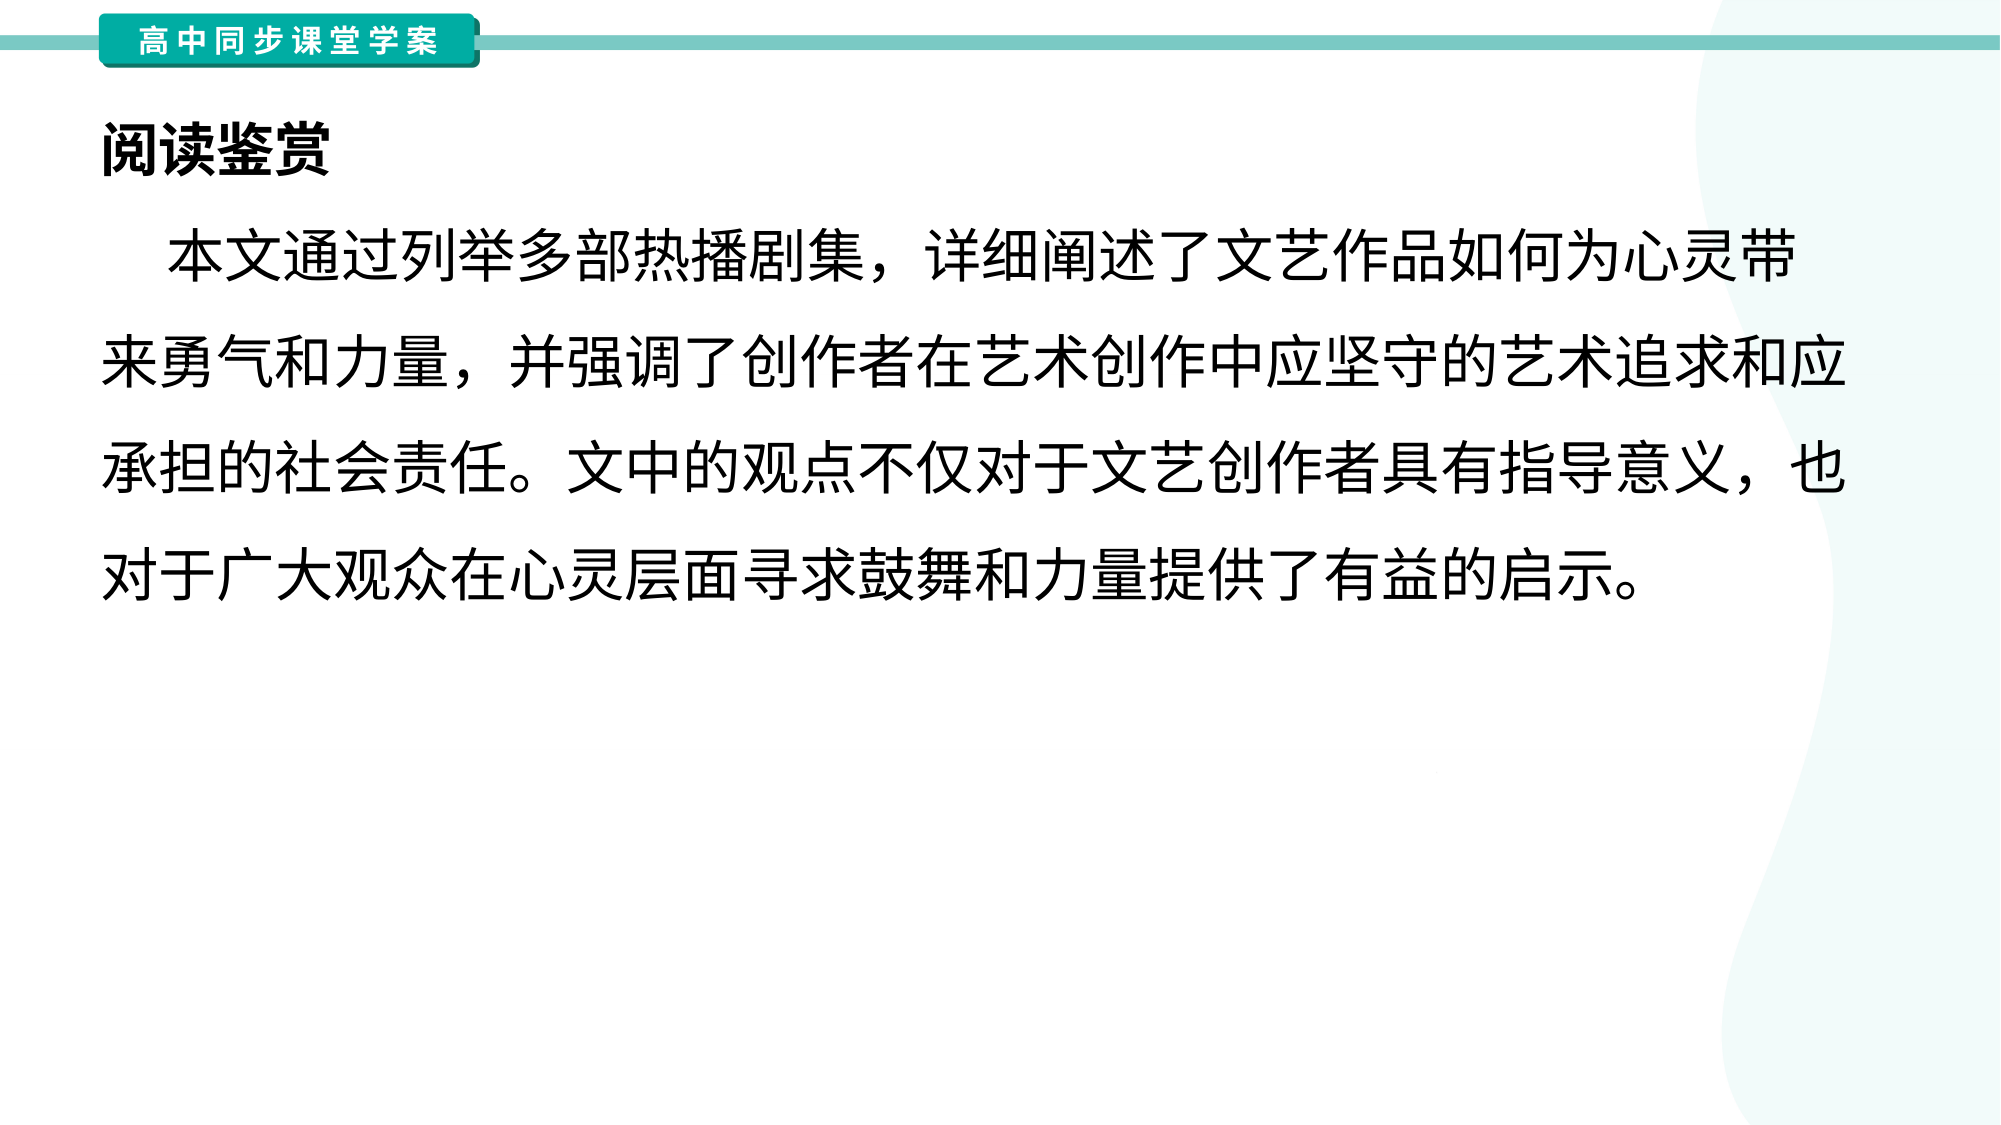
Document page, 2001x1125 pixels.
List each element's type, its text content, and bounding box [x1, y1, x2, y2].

text_box 阅读鉴赏 本文通过列举多部热播剧集，详细阐述了文艺作品如何为心灵带 来勇气和力量，并强调了创作者在艺术创作中应坚守的艺术追求和应 承担的社会责任。文中的观点不仅对于文艺创作者具有指导意义，也 对于广大观众在心灵层面寻求鼓舞和力量提供了有益的启示。 [100, 76, 1899, 608]
picture [0, 0, 2000, 1125]
